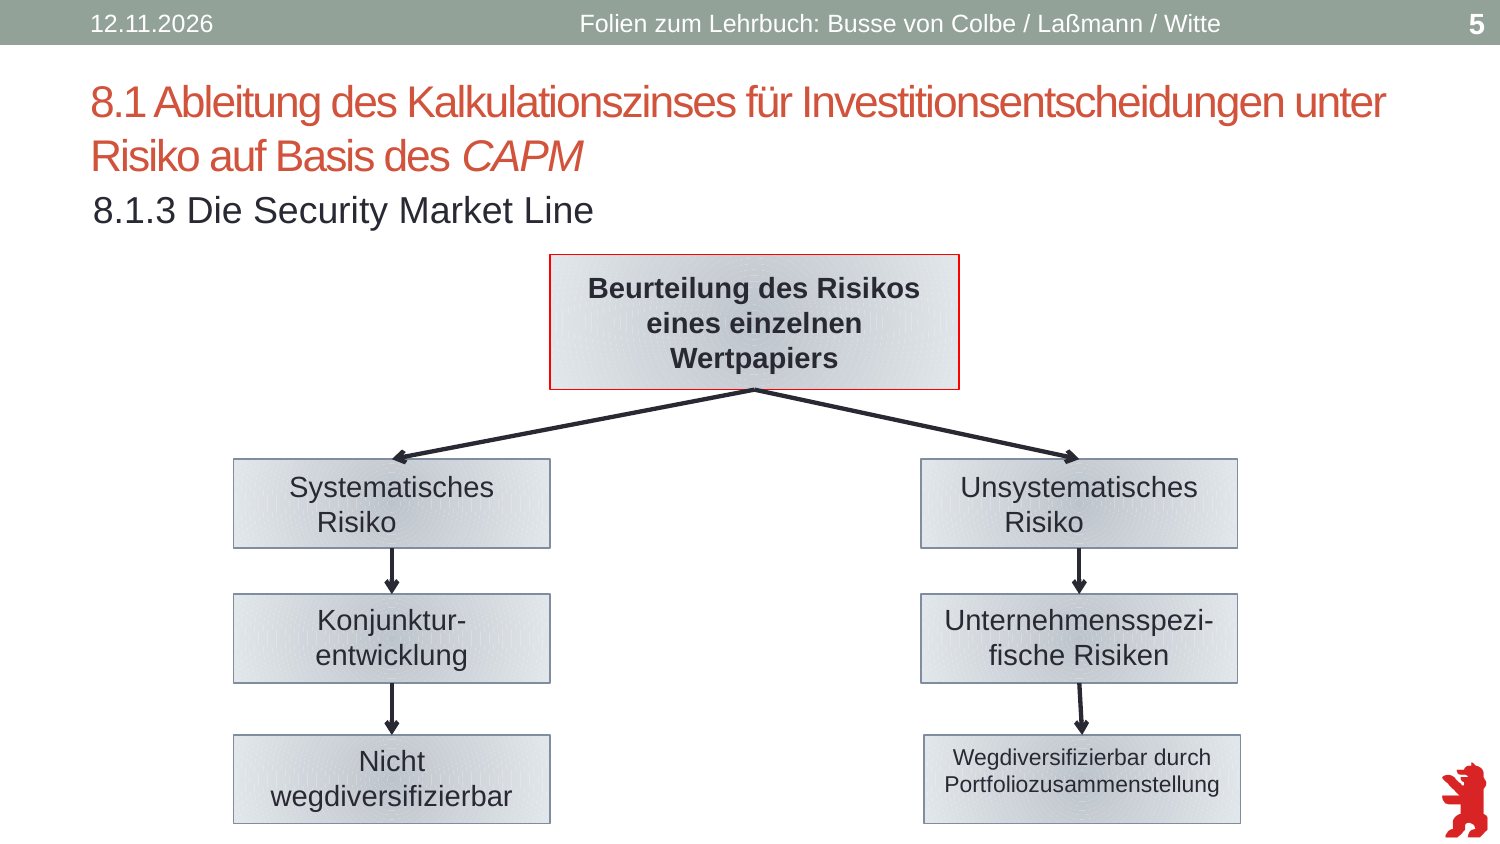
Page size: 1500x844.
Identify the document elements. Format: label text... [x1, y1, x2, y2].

text_box Wegdiversifizierbar durch Portfoliozusammenstellung [923, 734, 1241, 824]
title 8.1 Ableitung des Kalkulationszinses für Investitionsentscheidungen unter Risiko auf Basis des CAPM [75, 65, 1425, 188]
text_box Beurteilung des Risikos eines einzelnen Wertpapiers [549, 254, 960, 386]
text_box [754, 389, 1080, 460]
footer Folien zum Lehrbuch: Busse von Colbe / Laßmann / Witte [562, 2, 1238, 43]
text_box Unsystematisches Risiko [920, 458, 1238, 549]
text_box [391, 389, 753, 460]
picture [1434, 760, 1500, 844]
slide_number 5 [1325, 2, 1500, 43]
text_box Unternehmensspezi-fische Risiken [920, 593, 1238, 684]
text_box Nicht wegdiversifizierbar [233, 734, 551, 824]
text_box 8.1.3 Die Security Market Line [78, 178, 610, 239]
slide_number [75, 2, 550, 43]
text_box Konjunktur-entwicklung [233, 593, 551, 684]
text_box Systematisches Risiko [233, 458, 551, 549]
